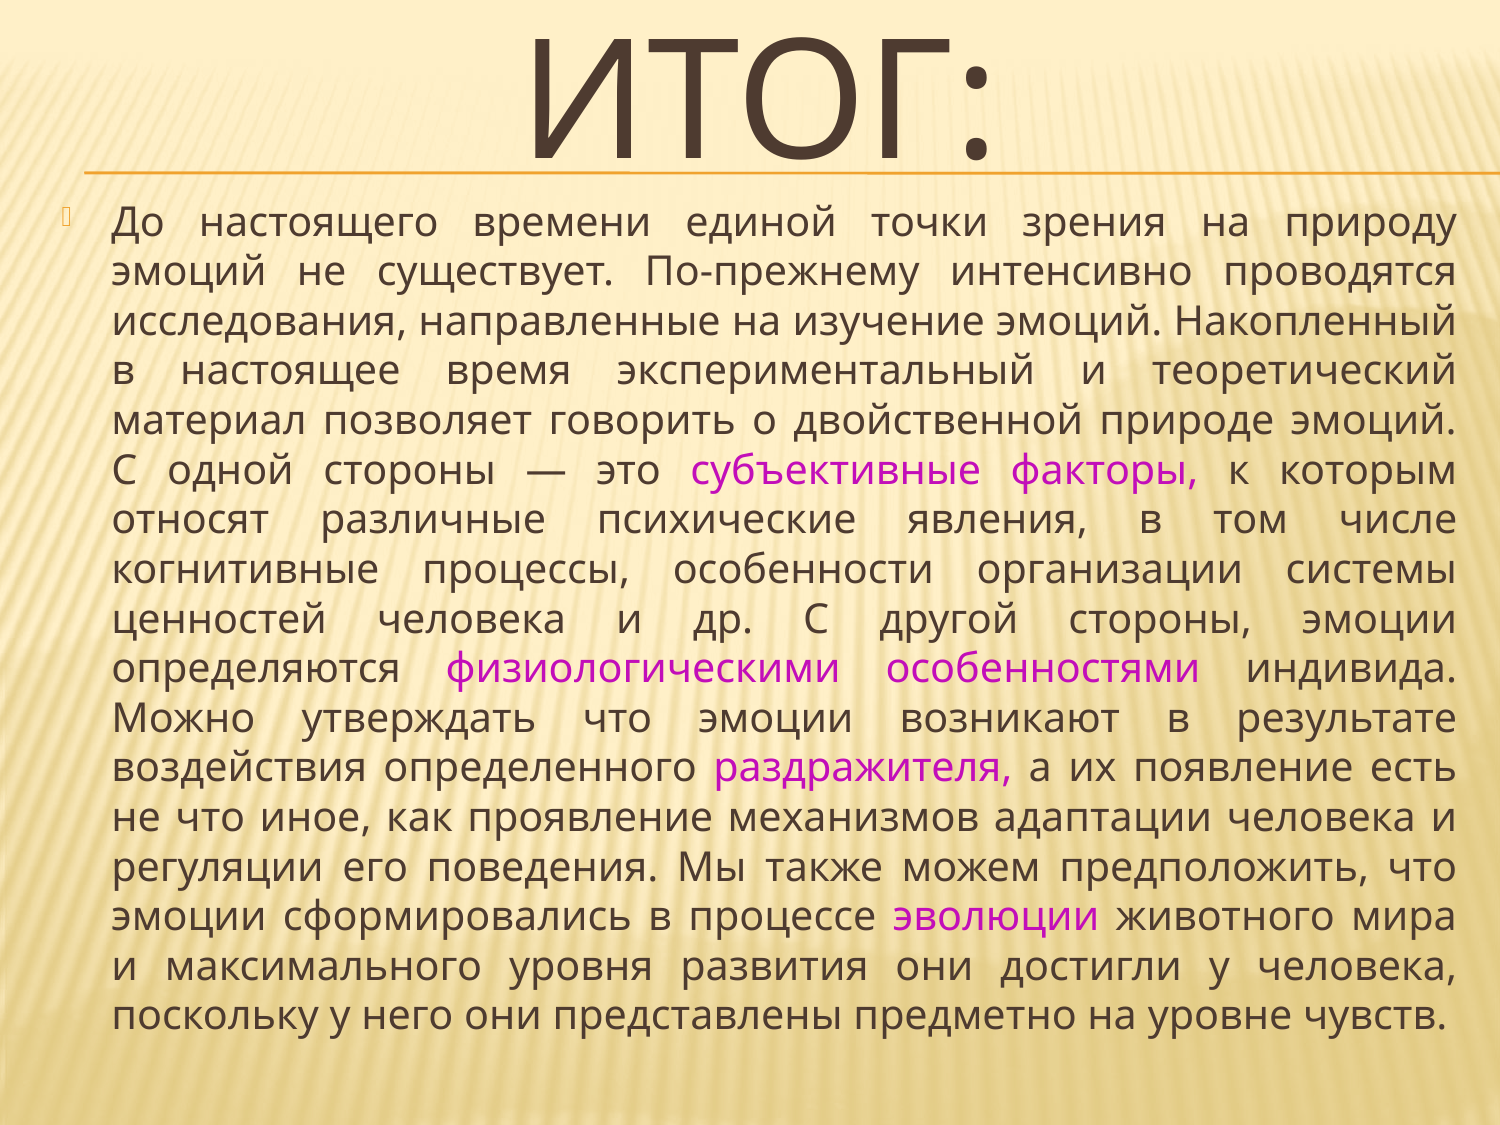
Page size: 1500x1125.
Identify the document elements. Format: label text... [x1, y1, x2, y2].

list До настоящего времени единой точки зрения на природу эмоций не существует. По-прежнему интенсивно проводятся исследования, направленные на изучение эмоций. Накопленный в настоящее время экспериментальный и теоретический материал позволяет говорить о двойственной природе эмоций. С одной стороны — это субъективные факторы, к которым относят различные психические явления, в том числе когнитивные процессы, особенности организации системы ценностей человека и др. С другой стороны, эмоции определяются физиологическими особенностями индивида. Можно утверждать что эмоции возникают в результате воздействия определенного раздражителя, а их появление есть не что иное, как проявление механизмов адаптации человека и регуляции его поведения. Мы также можем предположить, что эмоции сформировались в процессе эволюции животного мира и максимального уровня развития они достигли у человека, поскольку у него они представлены предметно на уровне чувств. [46, 187, 1472, 1055]
title Итог: [46, 23, 1472, 161]
